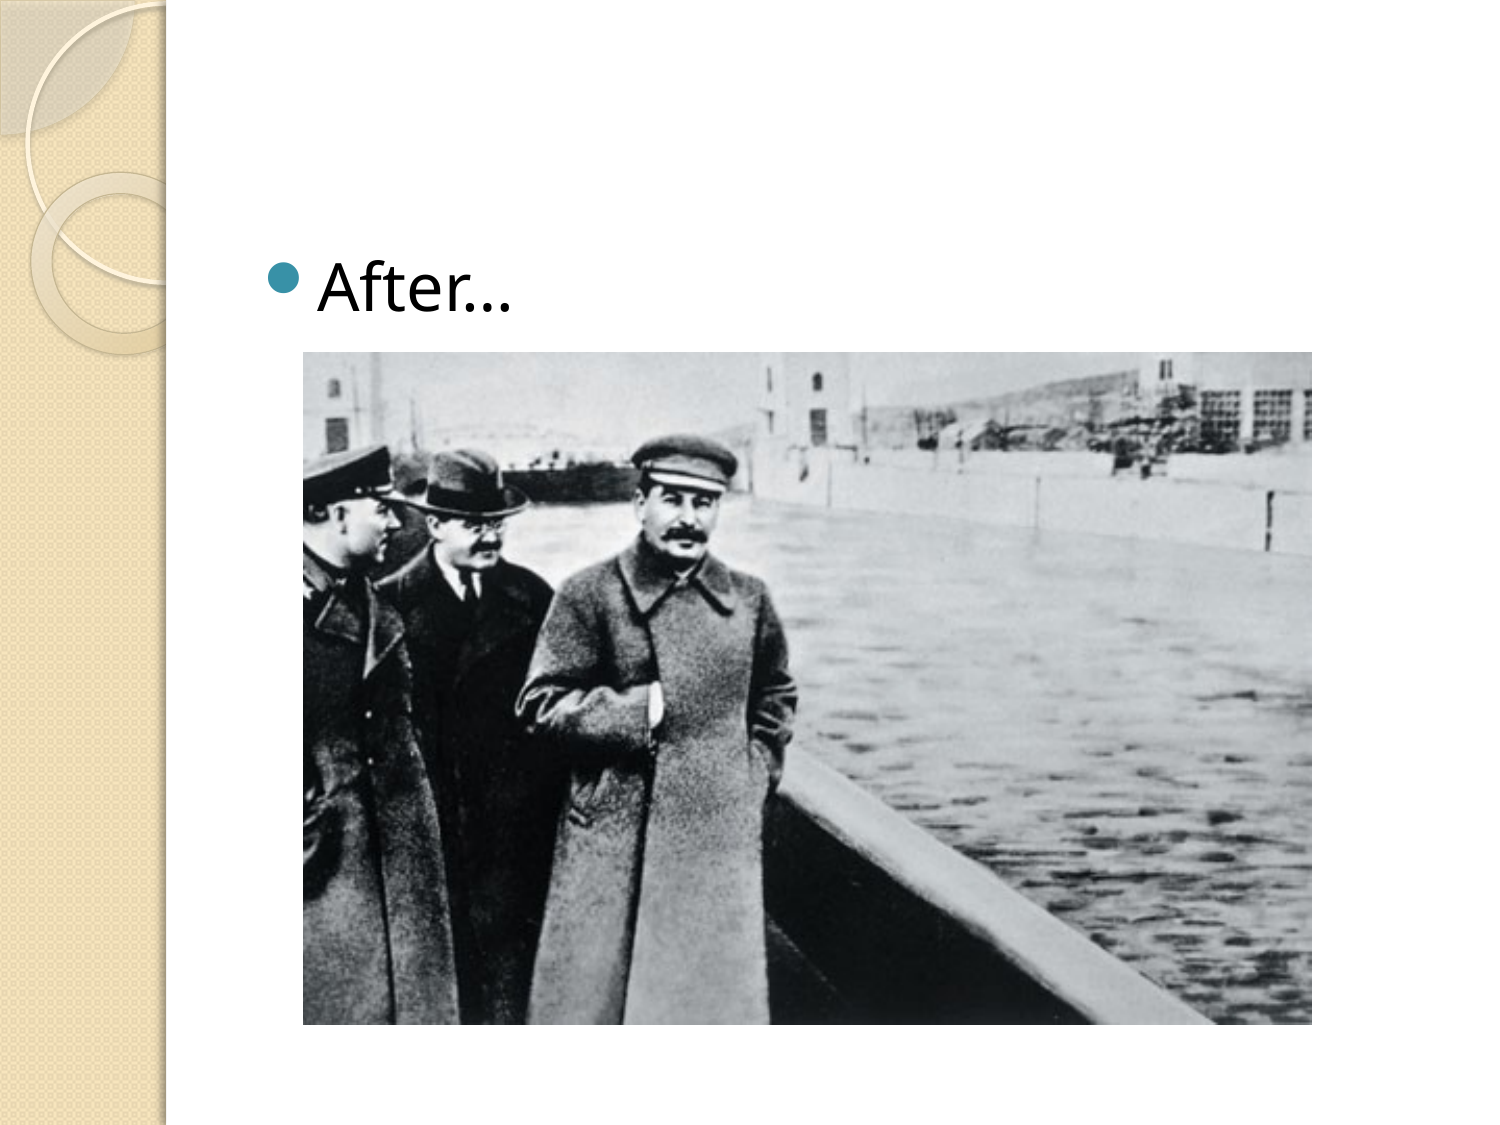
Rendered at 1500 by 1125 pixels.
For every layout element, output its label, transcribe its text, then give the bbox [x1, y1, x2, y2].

picture [302, 351, 1312, 1026]
list After… [235, 237, 1466, 1025]
